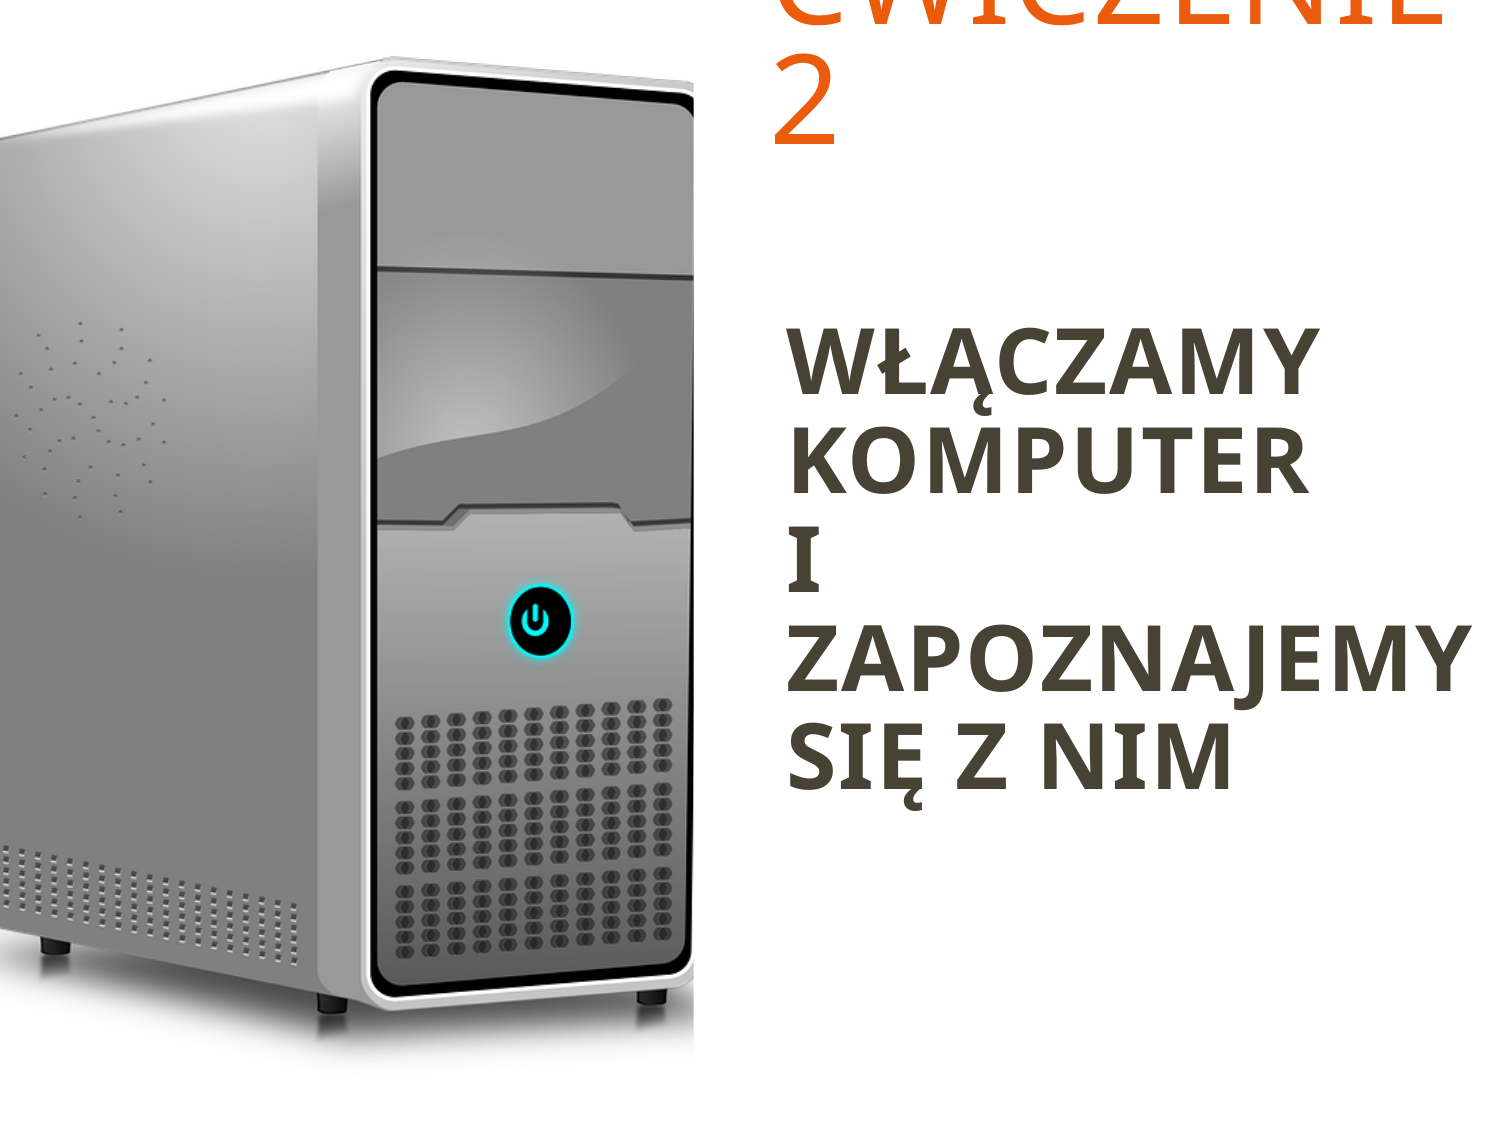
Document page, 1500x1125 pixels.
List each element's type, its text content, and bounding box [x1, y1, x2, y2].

picture [0, 51, 694, 1076]
list Włączamy komputer i zapoznajemy się z nim [778, 291, 1490, 833]
text_box ĆWICZENIE 2 [754, 46, 1500, 176]
